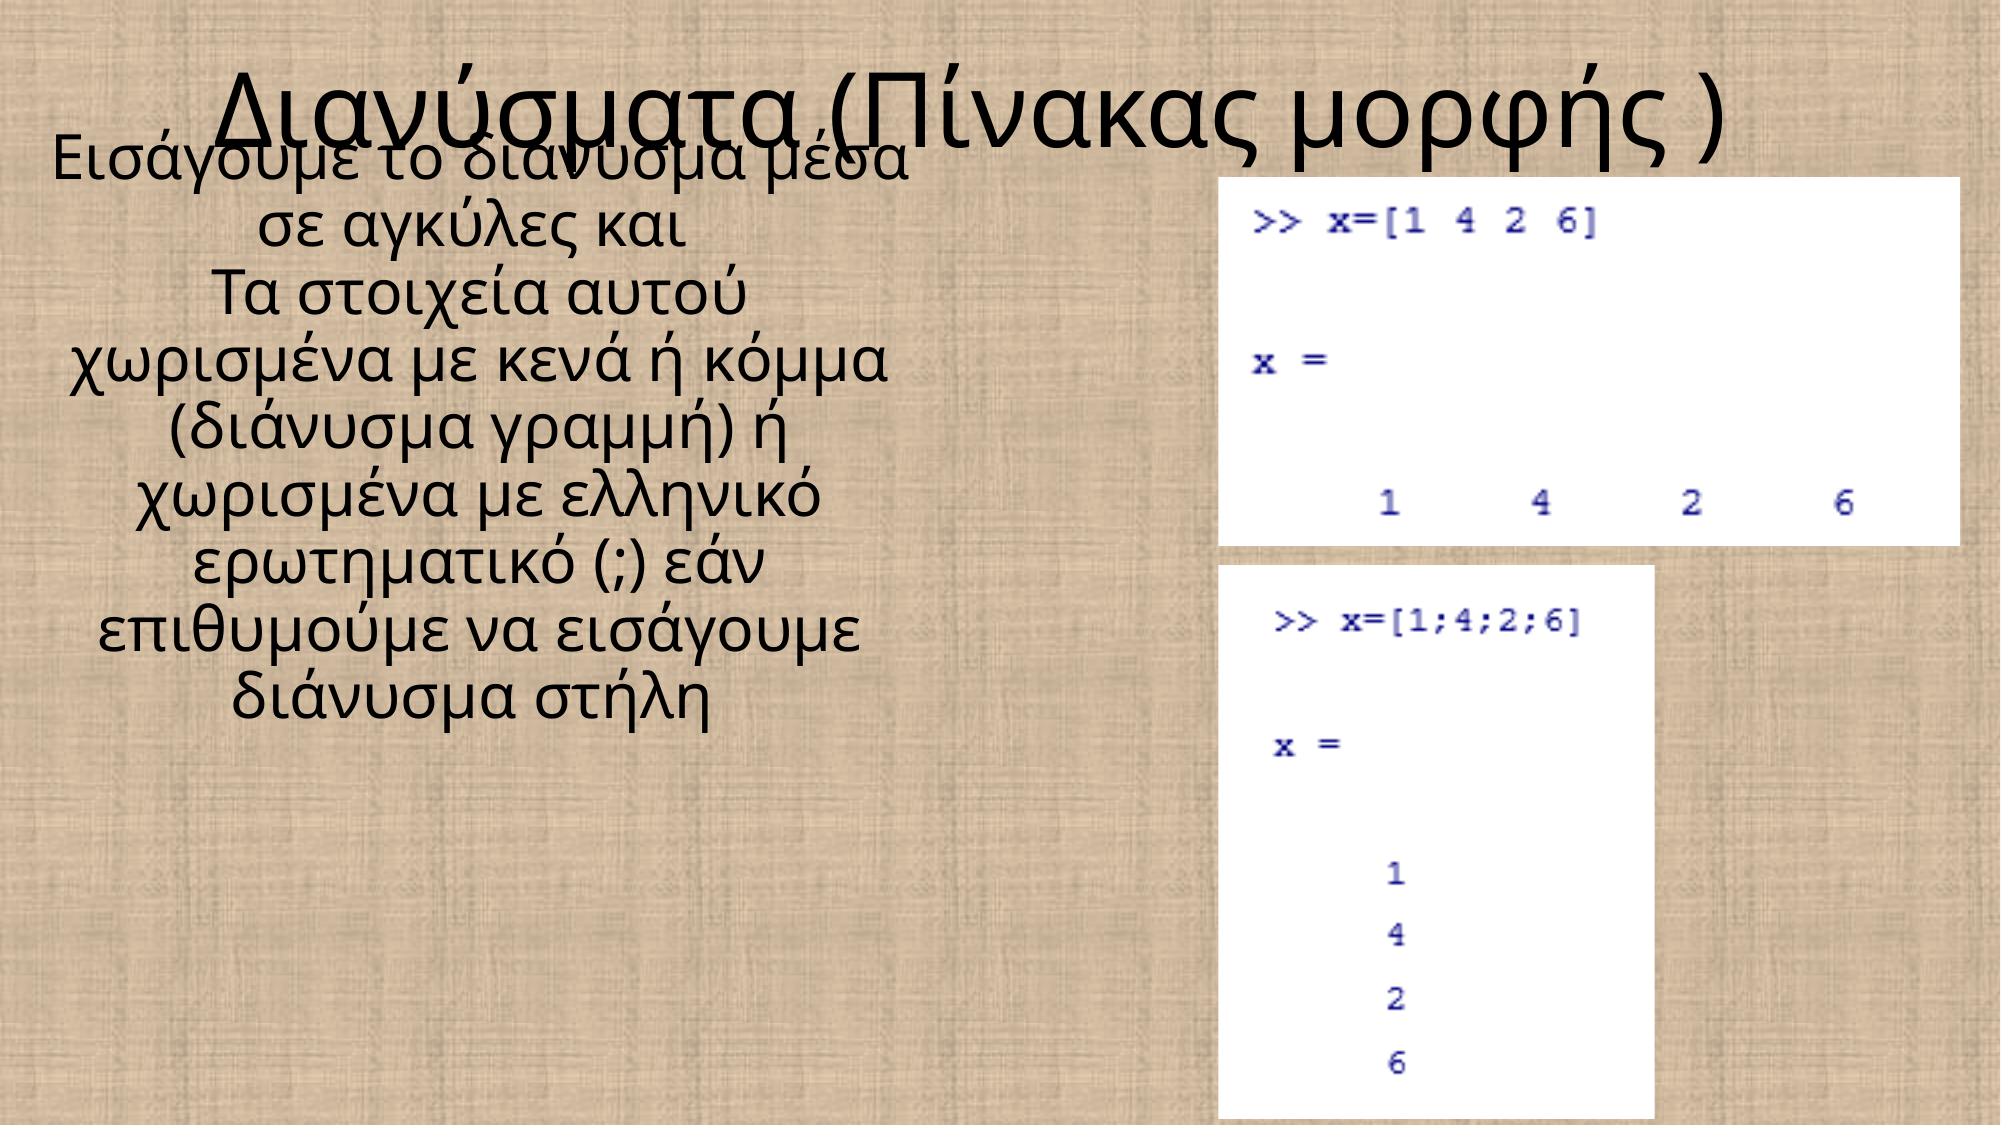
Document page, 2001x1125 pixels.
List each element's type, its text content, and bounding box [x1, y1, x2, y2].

text_box Εισάγουμε το διάνυσμα μέσα σε αγκύλες και Τα στοιχεία αυτού χωρισμένα με κενά ή κόμμα (διάνυσμα γραμμή) ή χωρισμένα με ελληνικό ερωτηματικό (;) εάν επιθυμούμε να εισάγουμε διάνυσμα στήλη [30, 237, 930, 740]
picture [1218, 565, 1655, 1120]
picture [1218, 177, 1961, 546]
